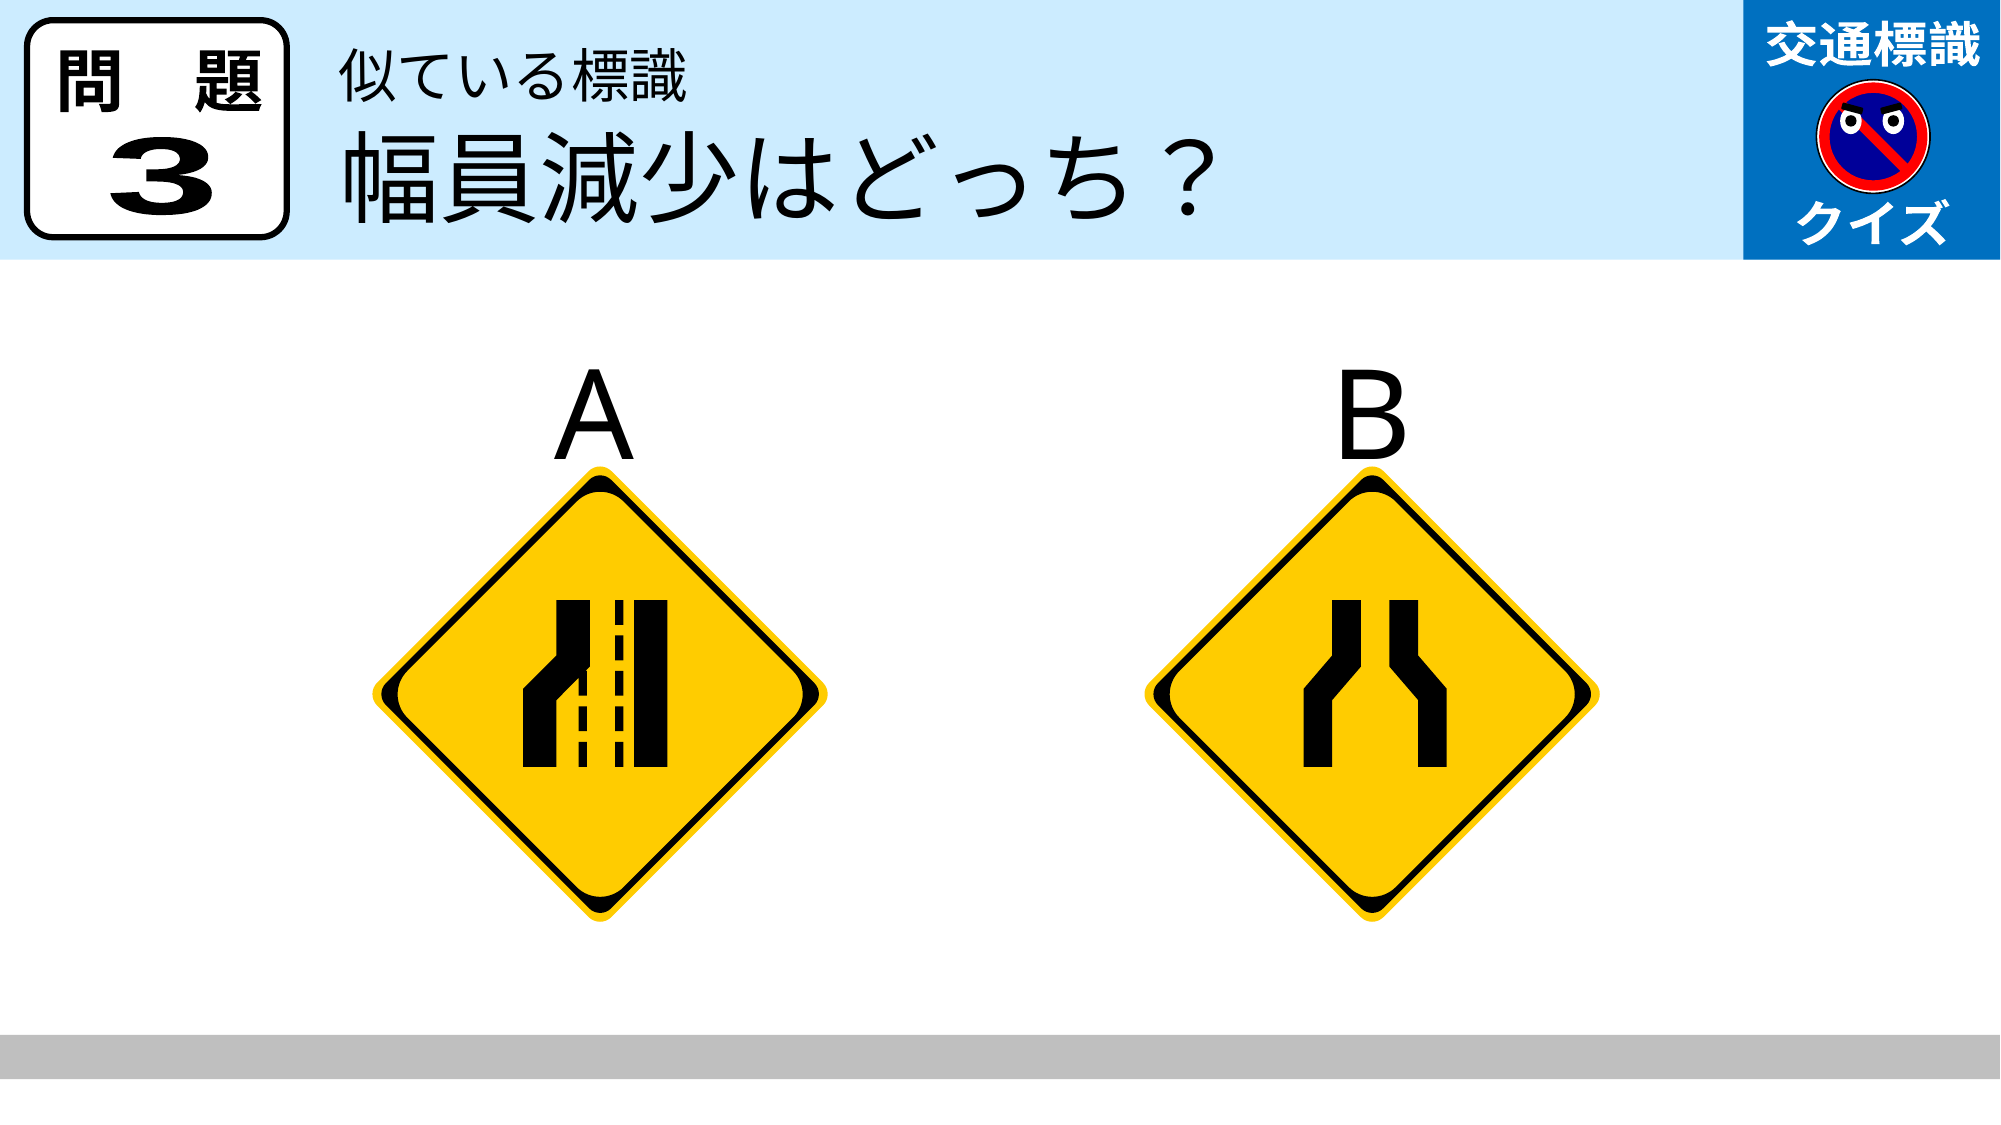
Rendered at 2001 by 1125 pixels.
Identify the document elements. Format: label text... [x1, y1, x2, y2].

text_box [372, 466, 828, 922]
text_box 似ている標識 [323, 32, 703, 117]
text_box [1144, 466, 1601, 922]
text_box [0, 1034, 2000, 1080]
text_box 幅員減少はどっち？ [325, 107, 1255, 243]
text_box B [1315, 327, 1427, 464]
text_box A [539, 327, 650, 464]
